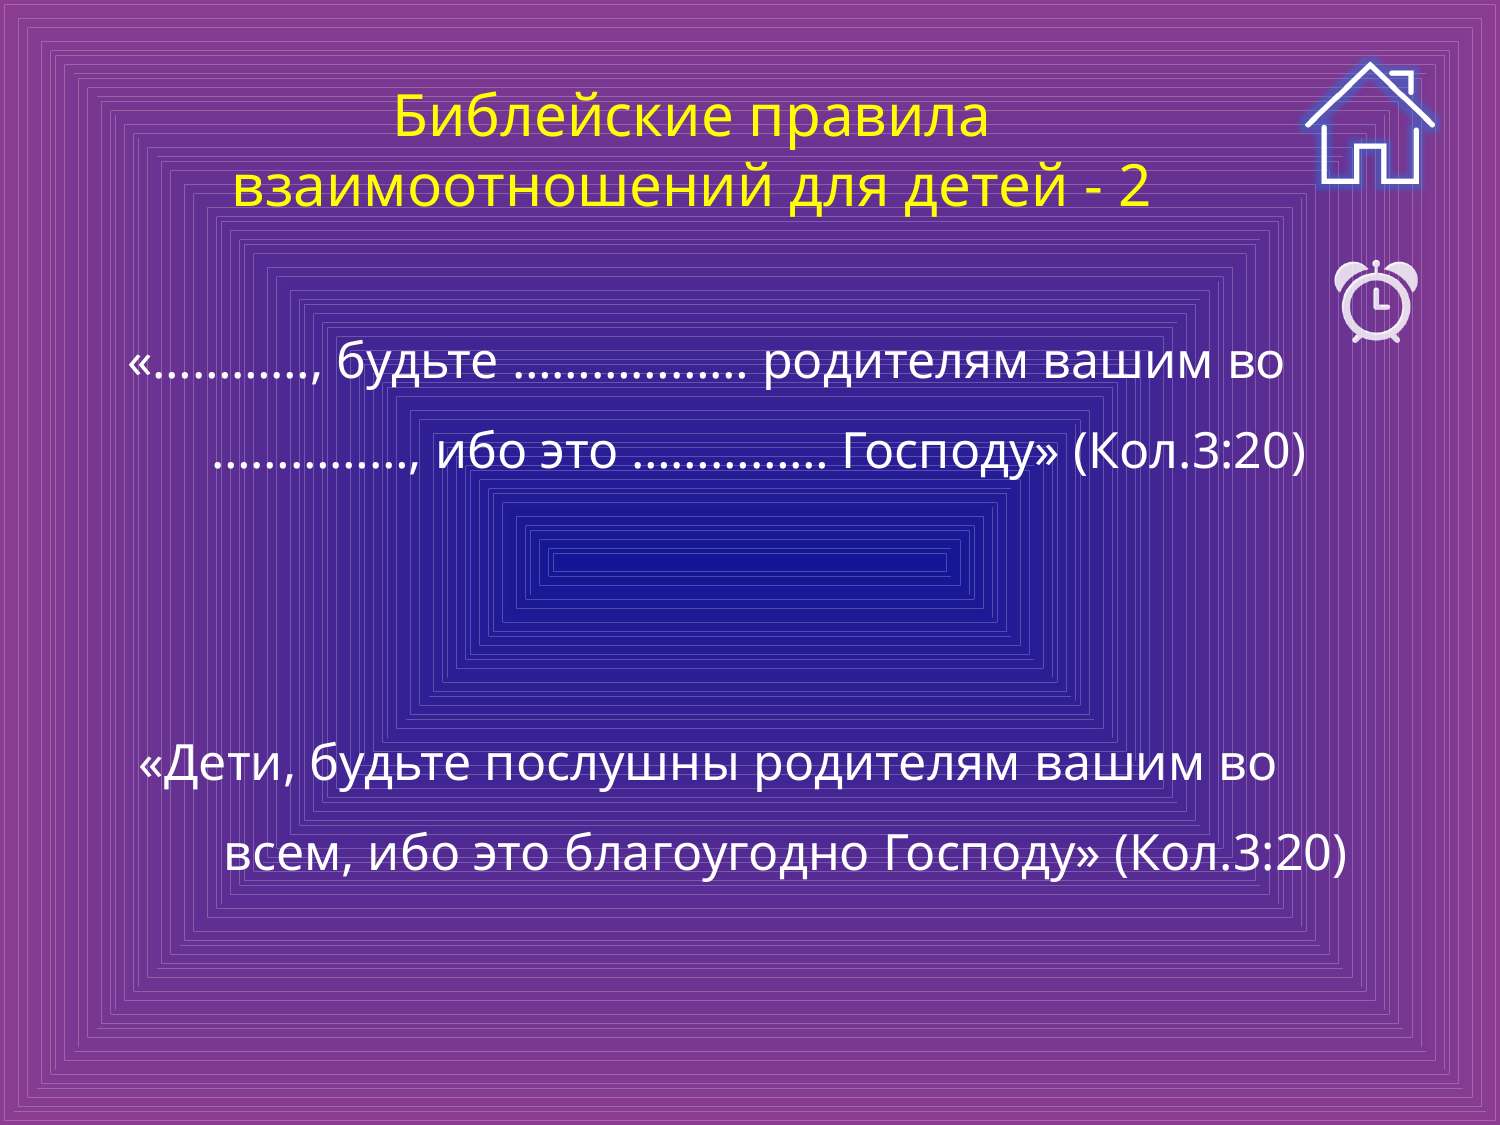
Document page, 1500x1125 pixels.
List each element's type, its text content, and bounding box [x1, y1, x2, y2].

text_box Библейские правила взаимоотношений для детей - 2 [100, 54, 1284, 243]
picture [1304, 54, 1435, 184]
list «…………, будьте ……………… родителям вашим во ……………, ибо это …………… Господу» (Кол.3:20) [112, 290, 1329, 622]
picture [1328, 255, 1424, 350]
text_box «Дети, будьте послушны родителям вашим во всем, ибо это благоугодно Господу» (Кол.3:20) [123, 692, 1365, 1035]
